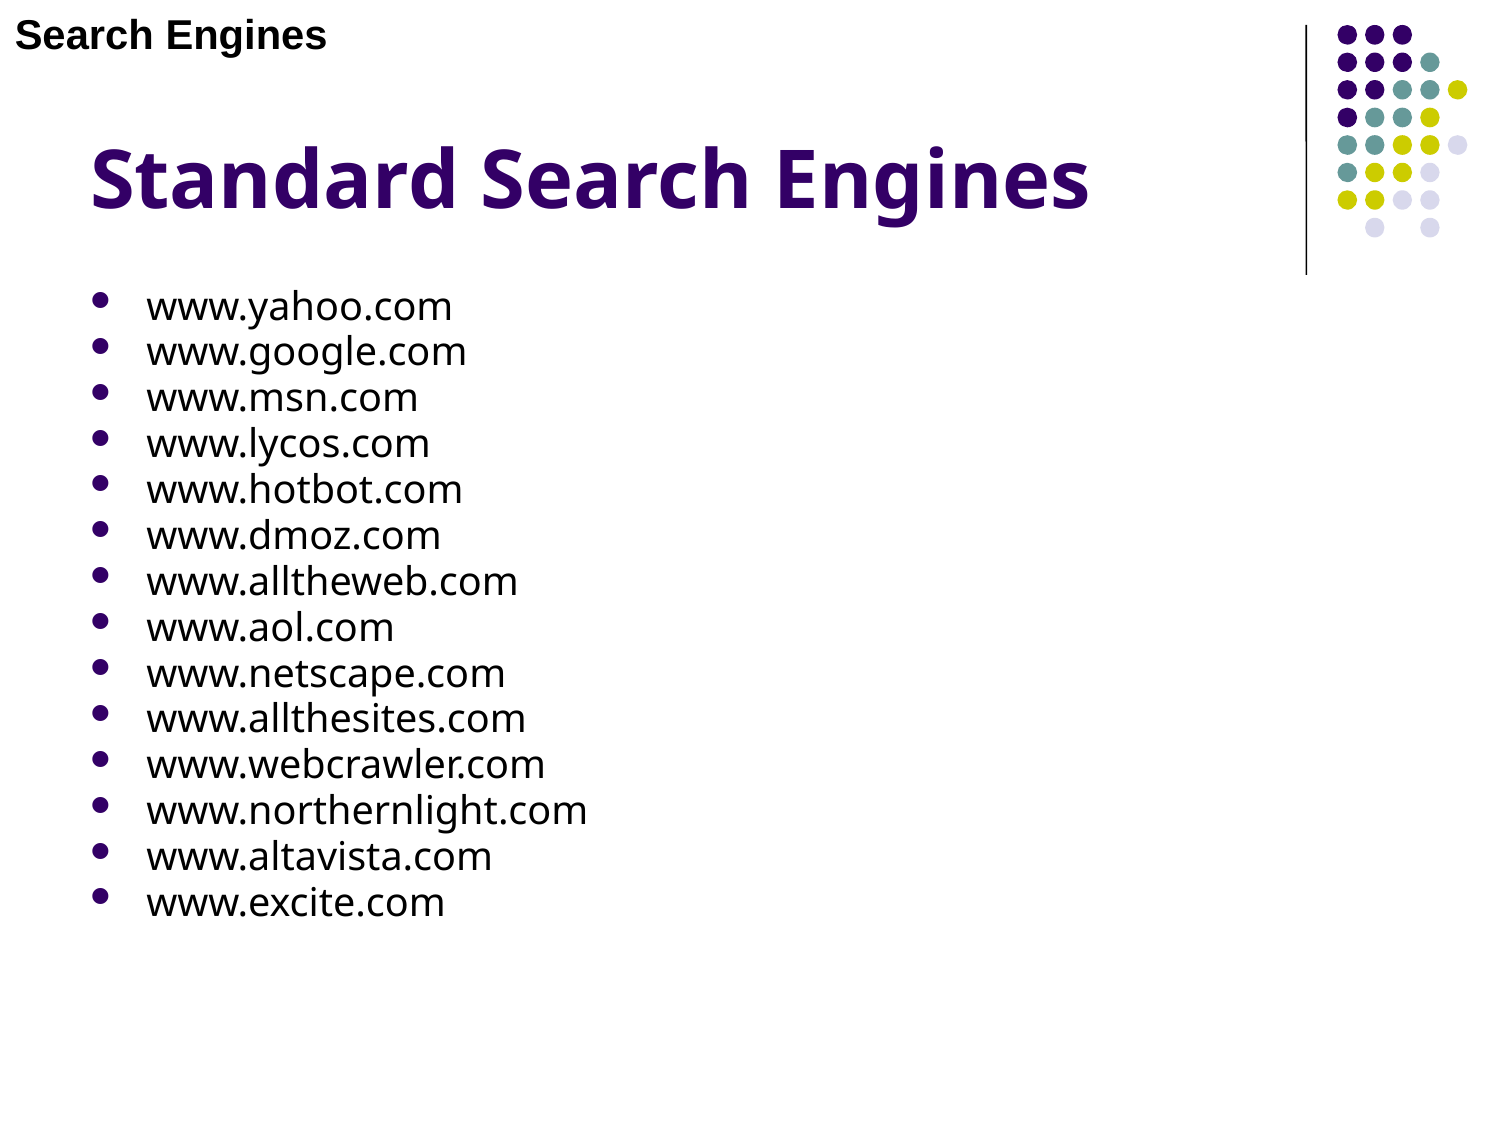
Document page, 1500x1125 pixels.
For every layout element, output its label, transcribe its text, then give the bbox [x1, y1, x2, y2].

list www.yahoo.com www.google.com www.msn.com www.lycos.com www.hotbot.com www.dmoz.com www.alltheweb.com www.aol.com www.netscape.com www.allthesites.com www.webcrawler.com www.northernlight.com www.altavista.com www.excite.com [75, 282, 1425, 1006]
title Standard Search Engines [75, 20, 1313, 233]
text_box Search Engines [0, 0, 355, 65]
